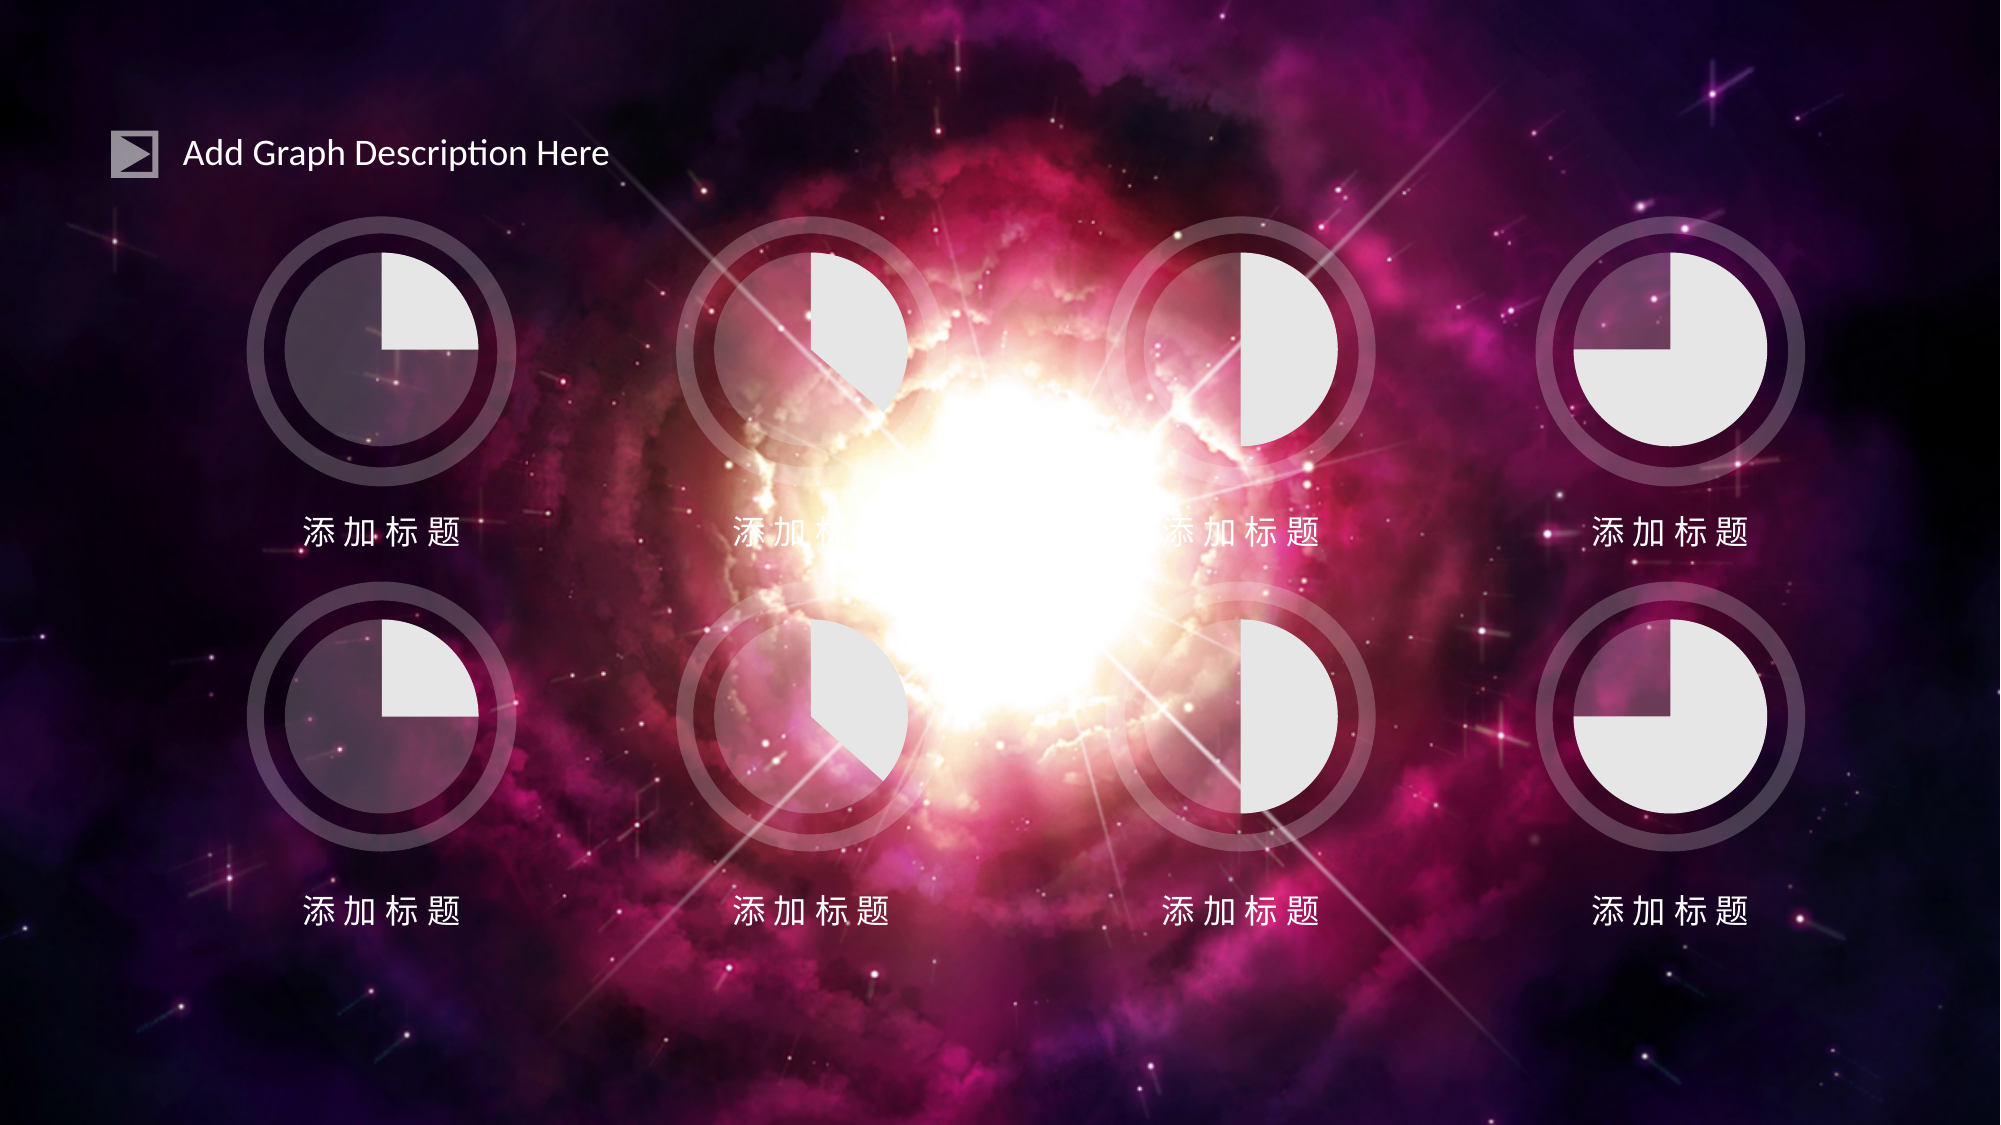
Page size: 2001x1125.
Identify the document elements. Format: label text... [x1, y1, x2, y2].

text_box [1535, 216, 1806, 487]
text_box 添加标题 [712, 880, 911, 941]
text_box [111, 120, 628, 182]
text_box 添加标题 [712, 501, 911, 562]
text_box 添加标题 [1571, 880, 1770, 941]
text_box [1105, 216, 1376, 487]
text_box 添加标题 [282, 501, 481, 562]
text_box 添加标题 [1141, 501, 1340, 562]
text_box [1105, 581, 1376, 852]
text_box 添加标题 [1141, 880, 1340, 941]
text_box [246, 581, 517, 852]
text_box 添加标题 [1571, 501, 1770, 562]
text_box 添加标题 [282, 880, 481, 941]
picture [0, 0, 2000, 1125]
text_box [676, 216, 946, 487]
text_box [1535, 581, 1806, 852]
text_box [246, 216, 517, 487]
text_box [676, 581, 946, 852]
